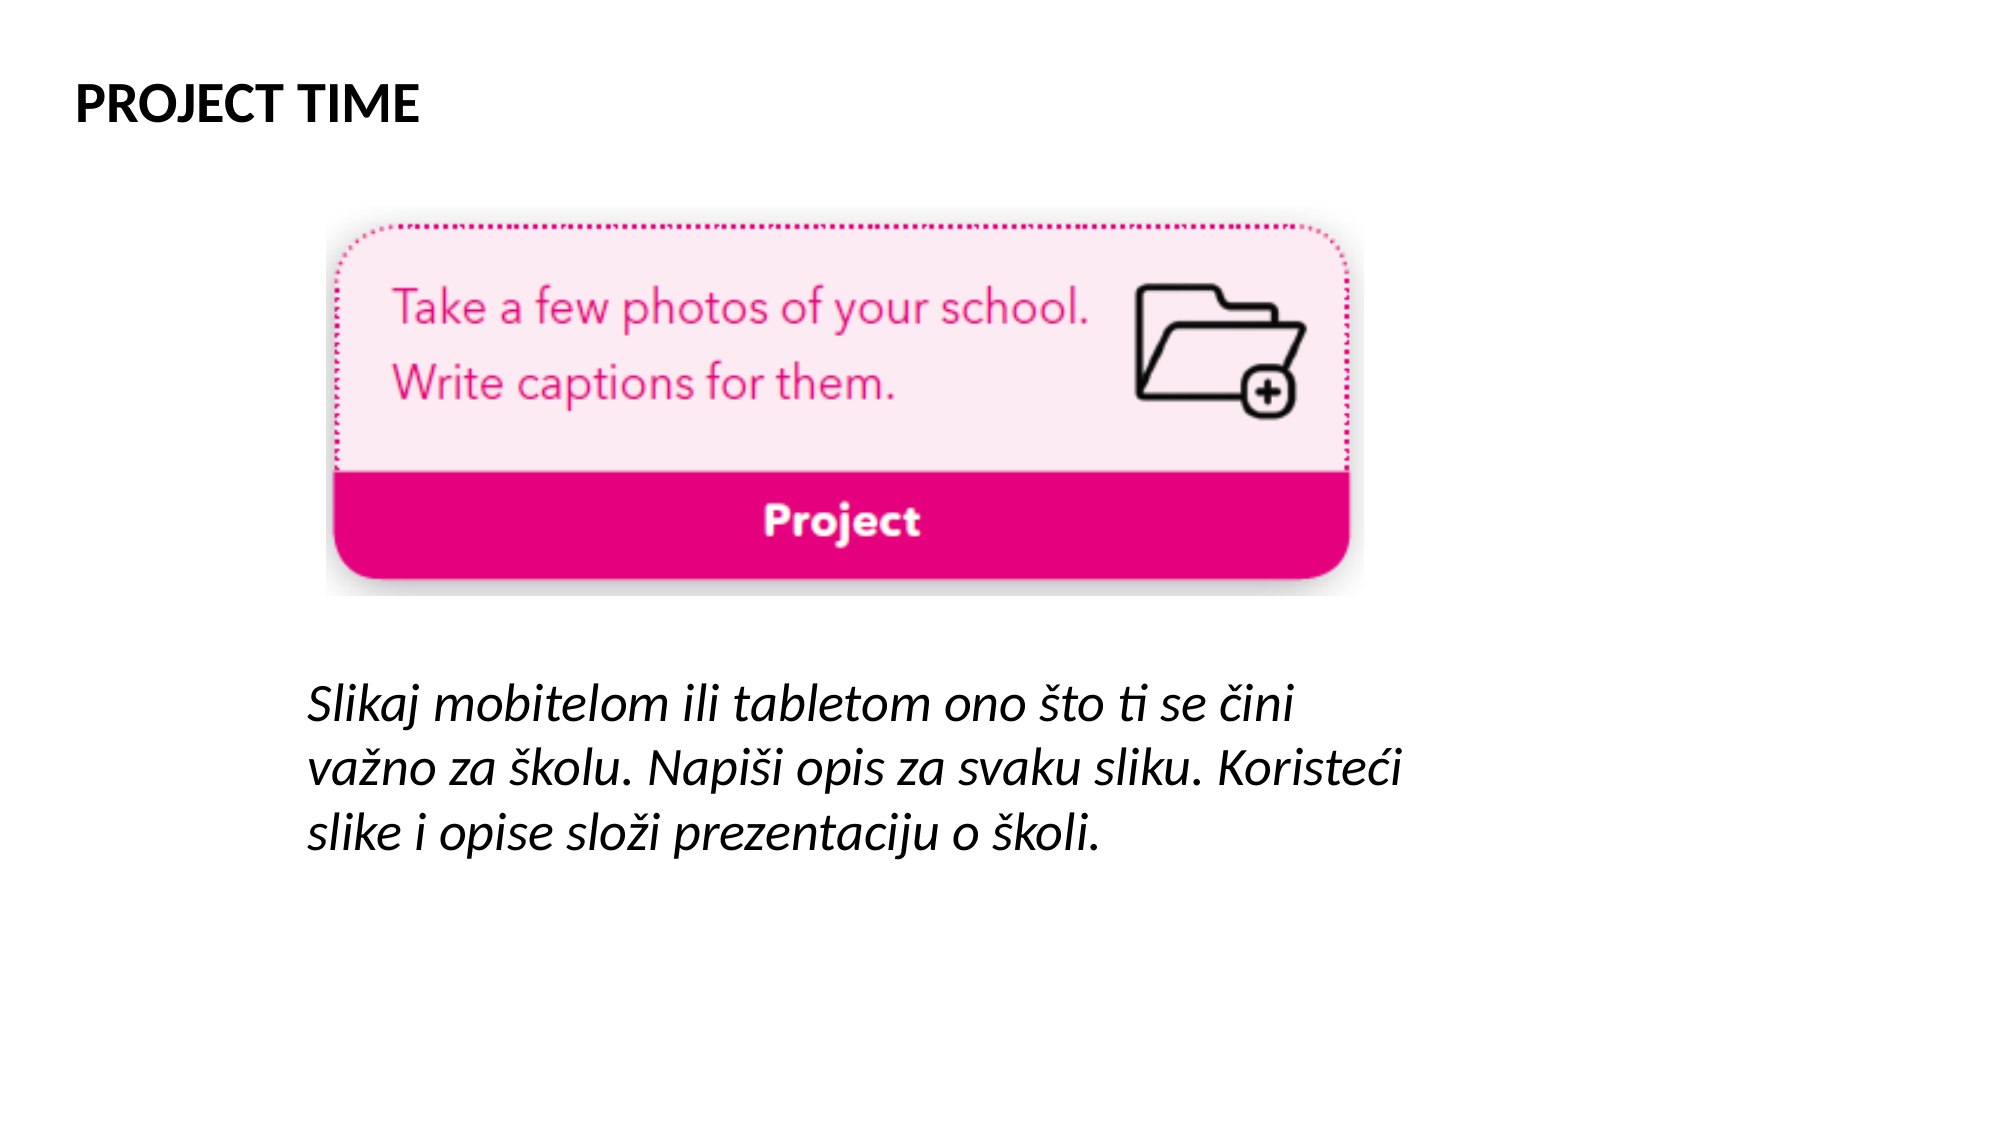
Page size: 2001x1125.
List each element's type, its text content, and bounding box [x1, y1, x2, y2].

text_box Slikaj mobitelom ili tabletom ono što ti se čini važno za školu. Napiši opis za svaku sliku. Koristeći slike i opise složi prezentaciju o školi. [292, 659, 1449, 869]
picture [326, 206, 1364, 596]
text_box PROJECT TIME [60, 56, 1629, 141]
